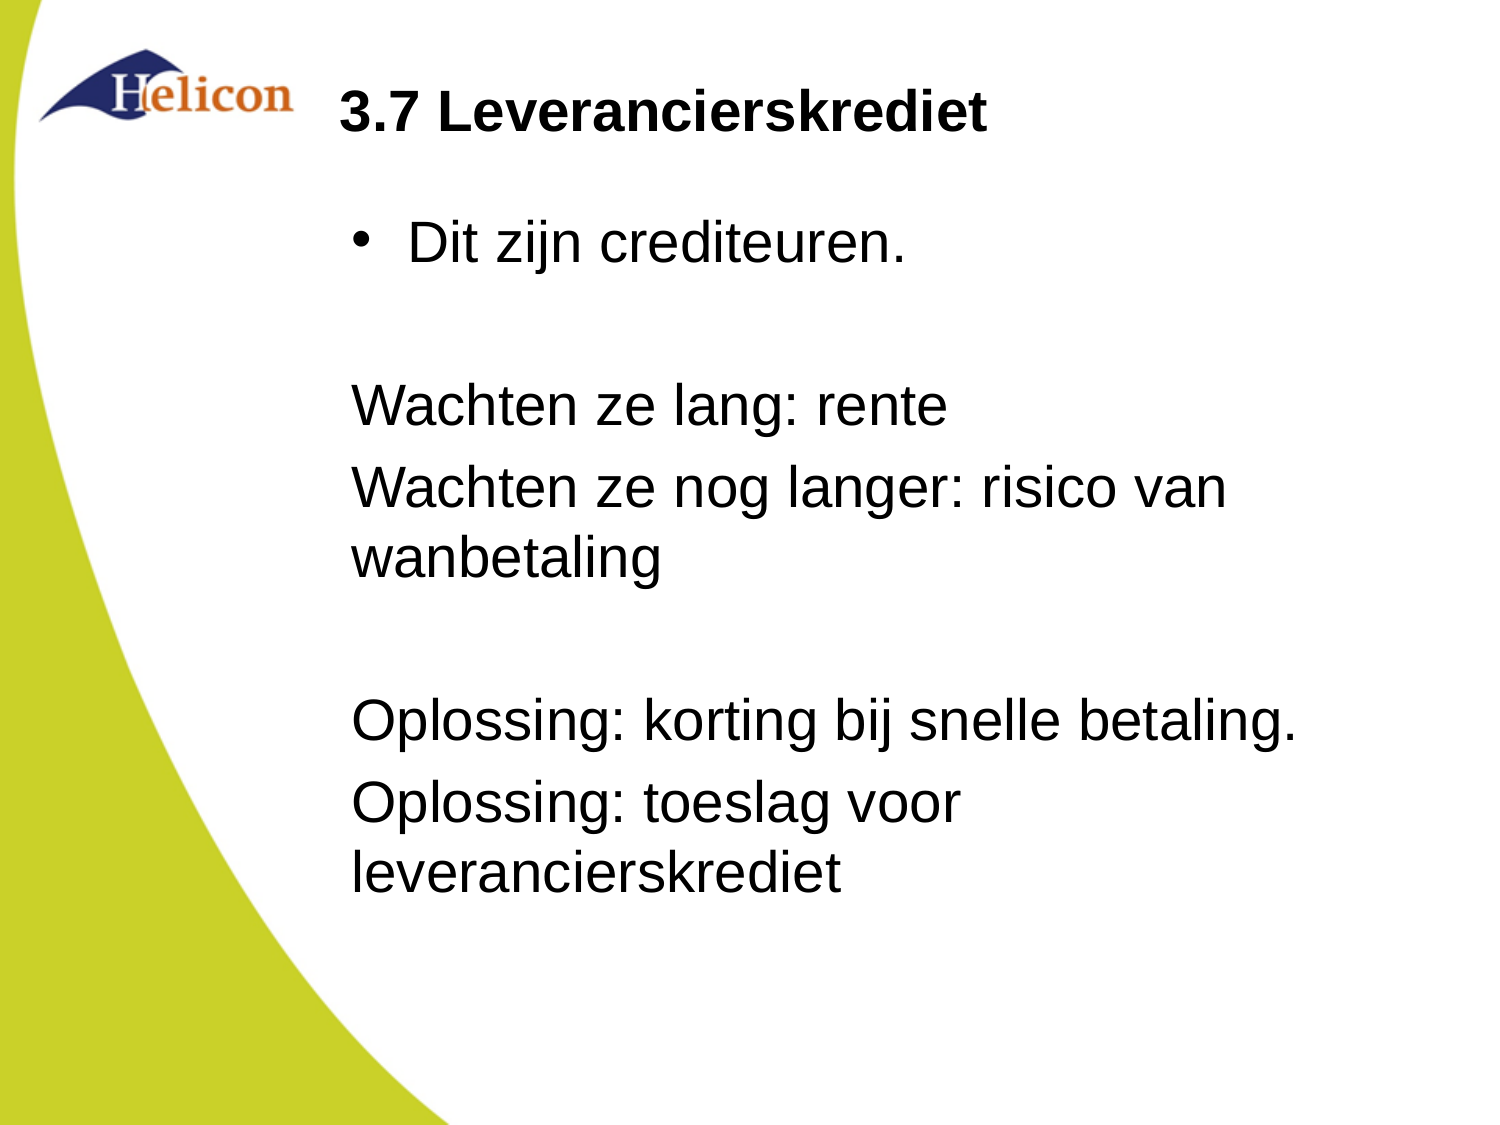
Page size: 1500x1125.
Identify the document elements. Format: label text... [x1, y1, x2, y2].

picture [0, 0, 1500, 1125]
title 3.7 Leverancierskrediet [324, 54, 1415, 161]
list Dit zijn crediteuren. Wachten ze lang: rente Wachten ze nog langer: risico van wanbetaling Oplossing: korting bij snelle betaling. Oplossing: toeslag voor leverancierskrediet [336, 196, 1425, 1005]
